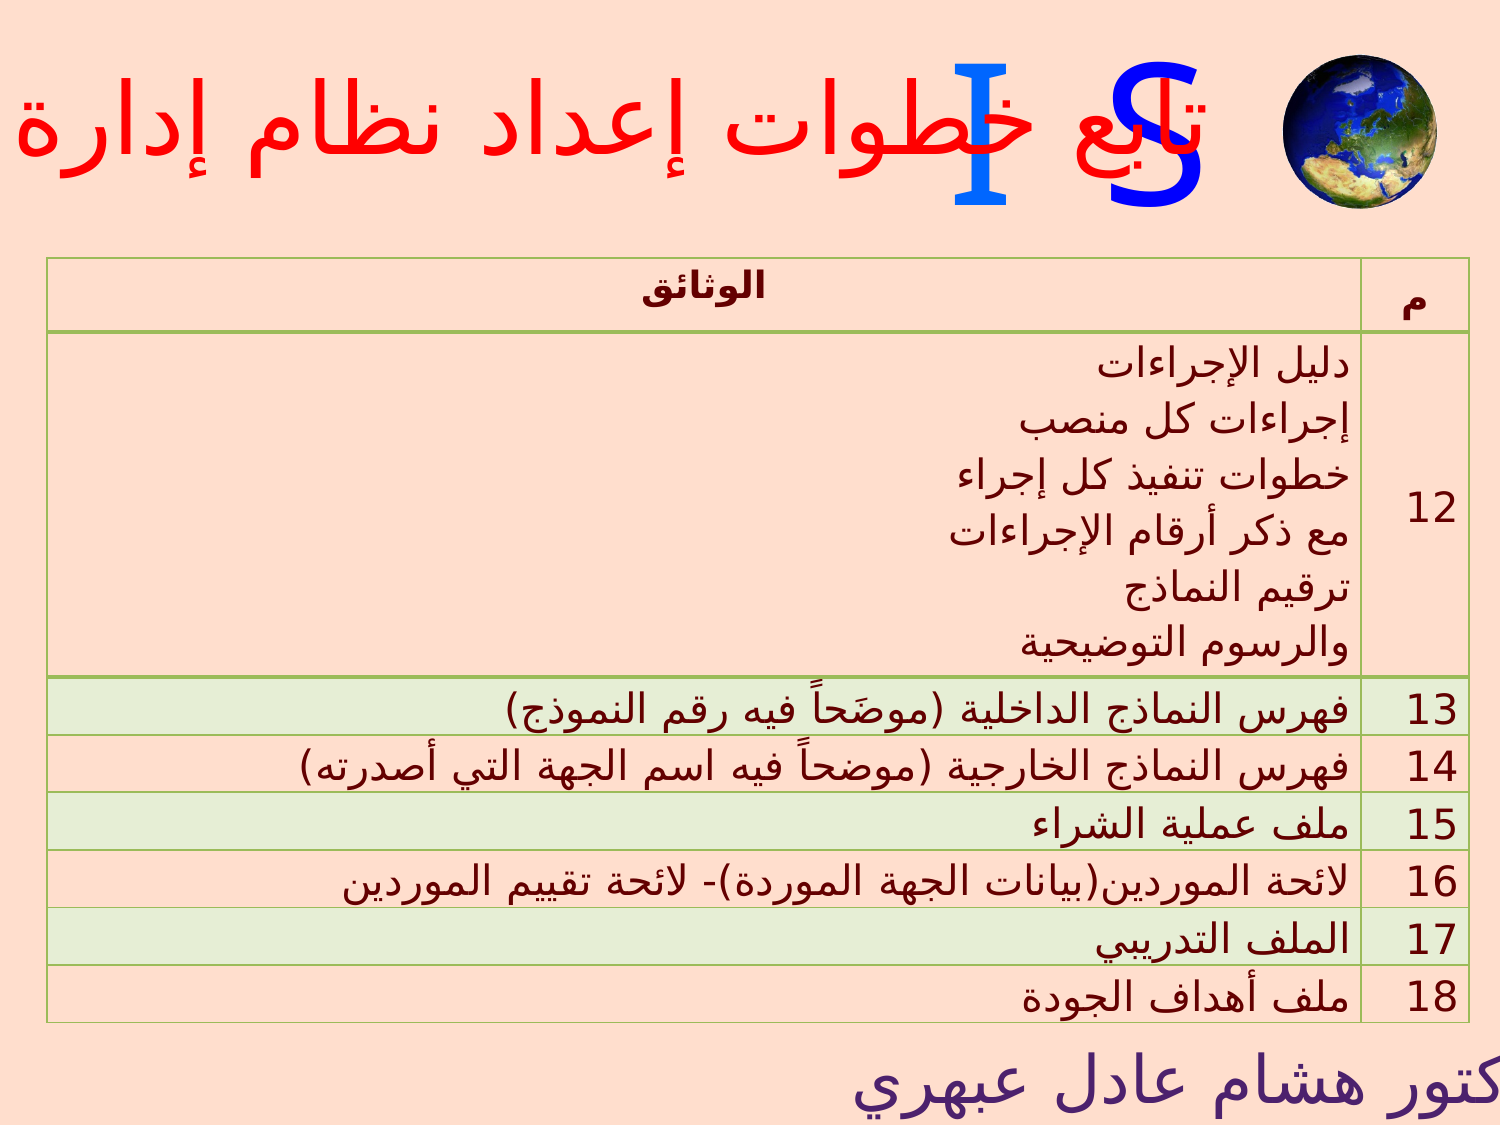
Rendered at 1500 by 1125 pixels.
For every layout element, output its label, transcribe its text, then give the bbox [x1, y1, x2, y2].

table_cell 17 [1362, 908, 1468, 964]
table_cell 14 [1362, 736, 1468, 791]
text_box [0, 0, 1500, 1125]
table_cell 13 [1362, 679, 1468, 734]
table_cell فهرس النماذج الخارجية (موضحاً فيه اسم الجهة التي أصدرته) [48, 736, 1360, 791]
table_cell ملف عملية الشراء [48, 793, 1360, 849]
text_box الدكتور هشام عادل عبهري [836, 1029, 1500, 1124]
table_cell ملف أهداف الجودة [48, 966, 1360, 1022]
table_header م [1362, 259, 1468, 330]
table_cell 12 [1362, 334, 1468, 675]
table_header الوثائق [48, 259, 1360, 330]
table_cell 18 [1362, 966, 1468, 1022]
table_cell لائحة الموردين(بيانات الجهة الموردة)- لائحة تقييم الموردين [48, 851, 1360, 907]
table_cell 15 [1362, 793, 1468, 849]
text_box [926, 0, 1464, 253]
text_box تابع خطوات إعداد نظام إدارة الجودة [0, 46, 921, 182]
table_cell 16 [1362, 851, 1468, 907]
table_cell دليل الإجراءات إجراءات كل منصب خطوات تنفيذ كل إجراء مع ذكر أرقام الإجراءات ترقيم النماذج والرسوم التوضيحية [48, 334, 1360, 675]
table_cell فهرس النماذج الداخلية (موضَحاً فيه رقم النموذج) [48, 679, 1360, 734]
table_cell الملف التدريبي [48, 908, 1360, 964]
